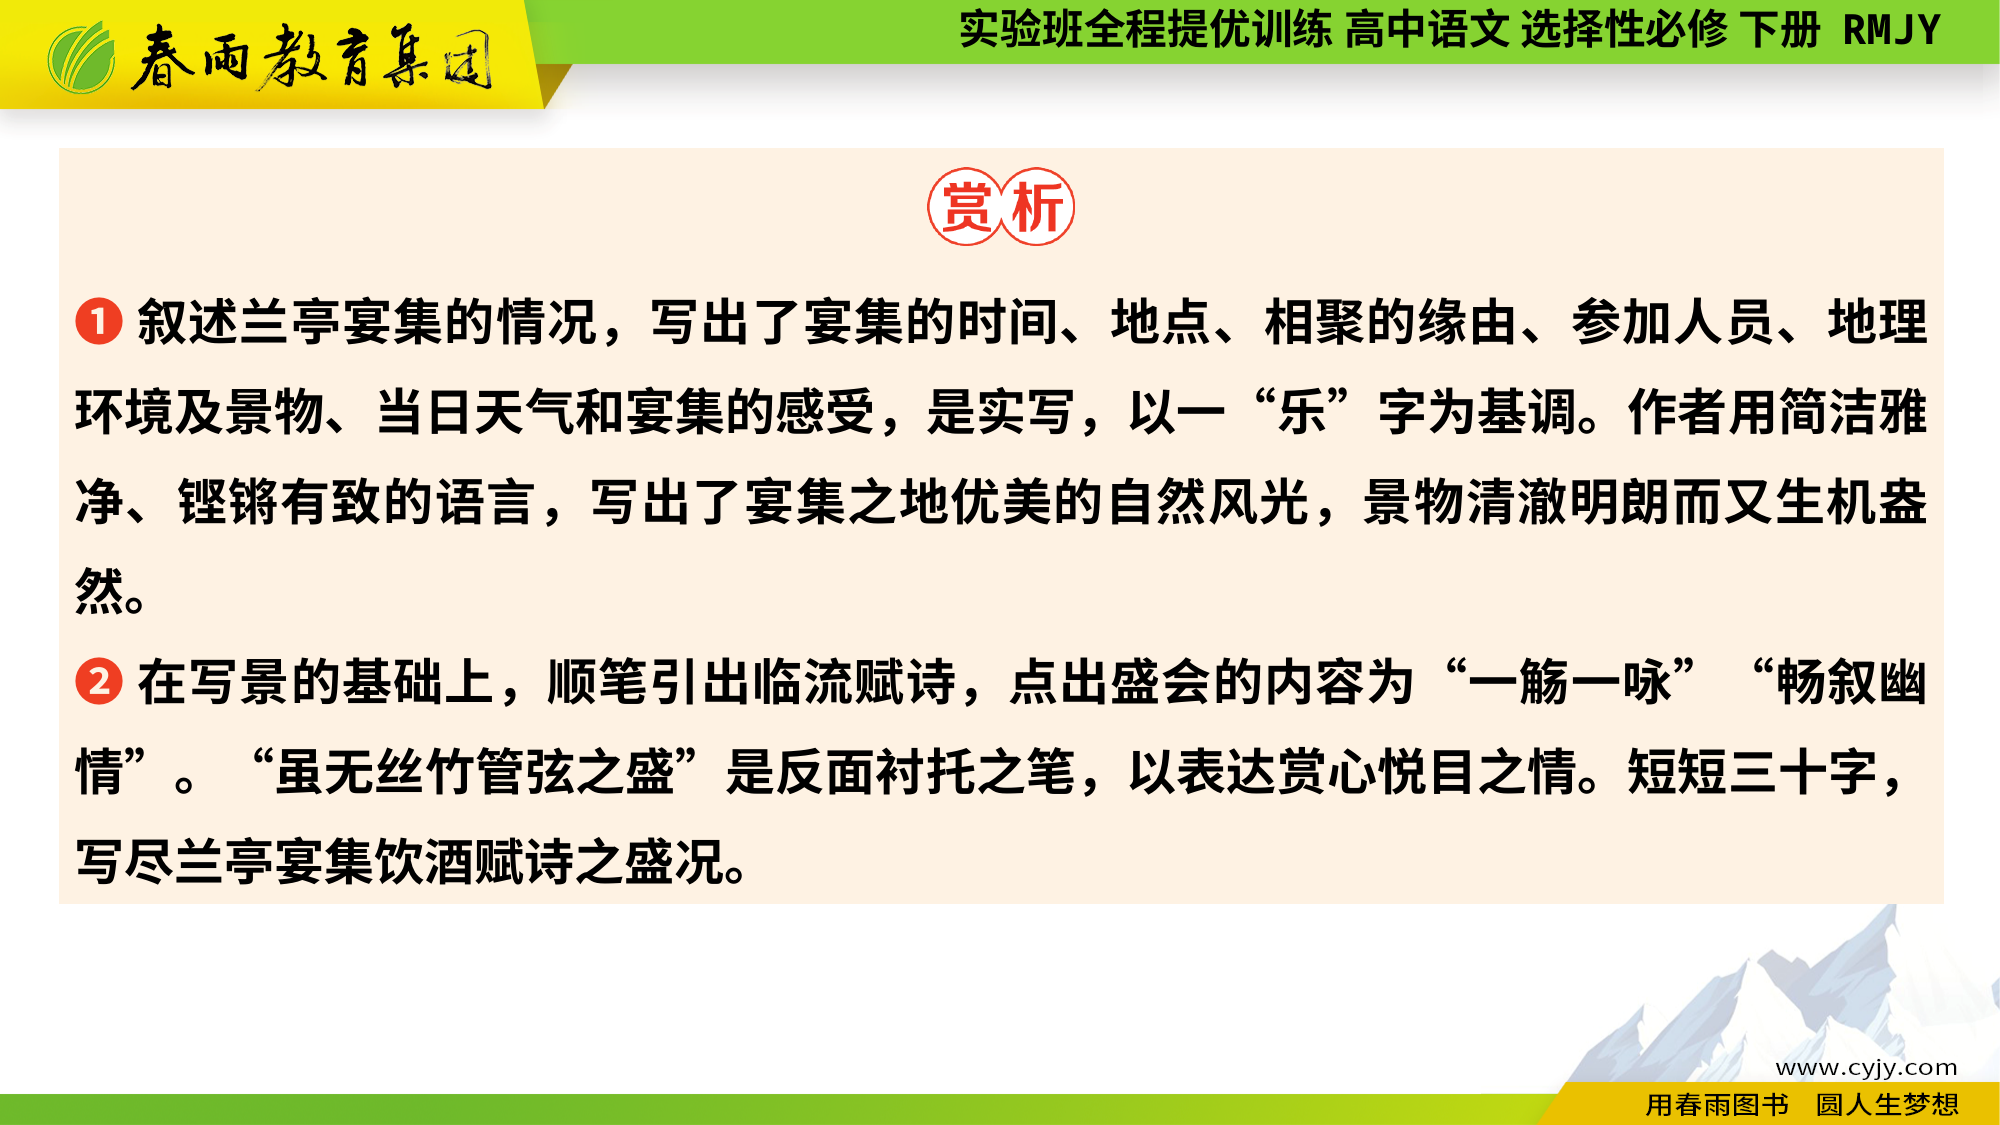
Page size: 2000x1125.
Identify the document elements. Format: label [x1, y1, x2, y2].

text_box [58, 148, 1944, 905]
picture [0, 0, 2000, 1125]
